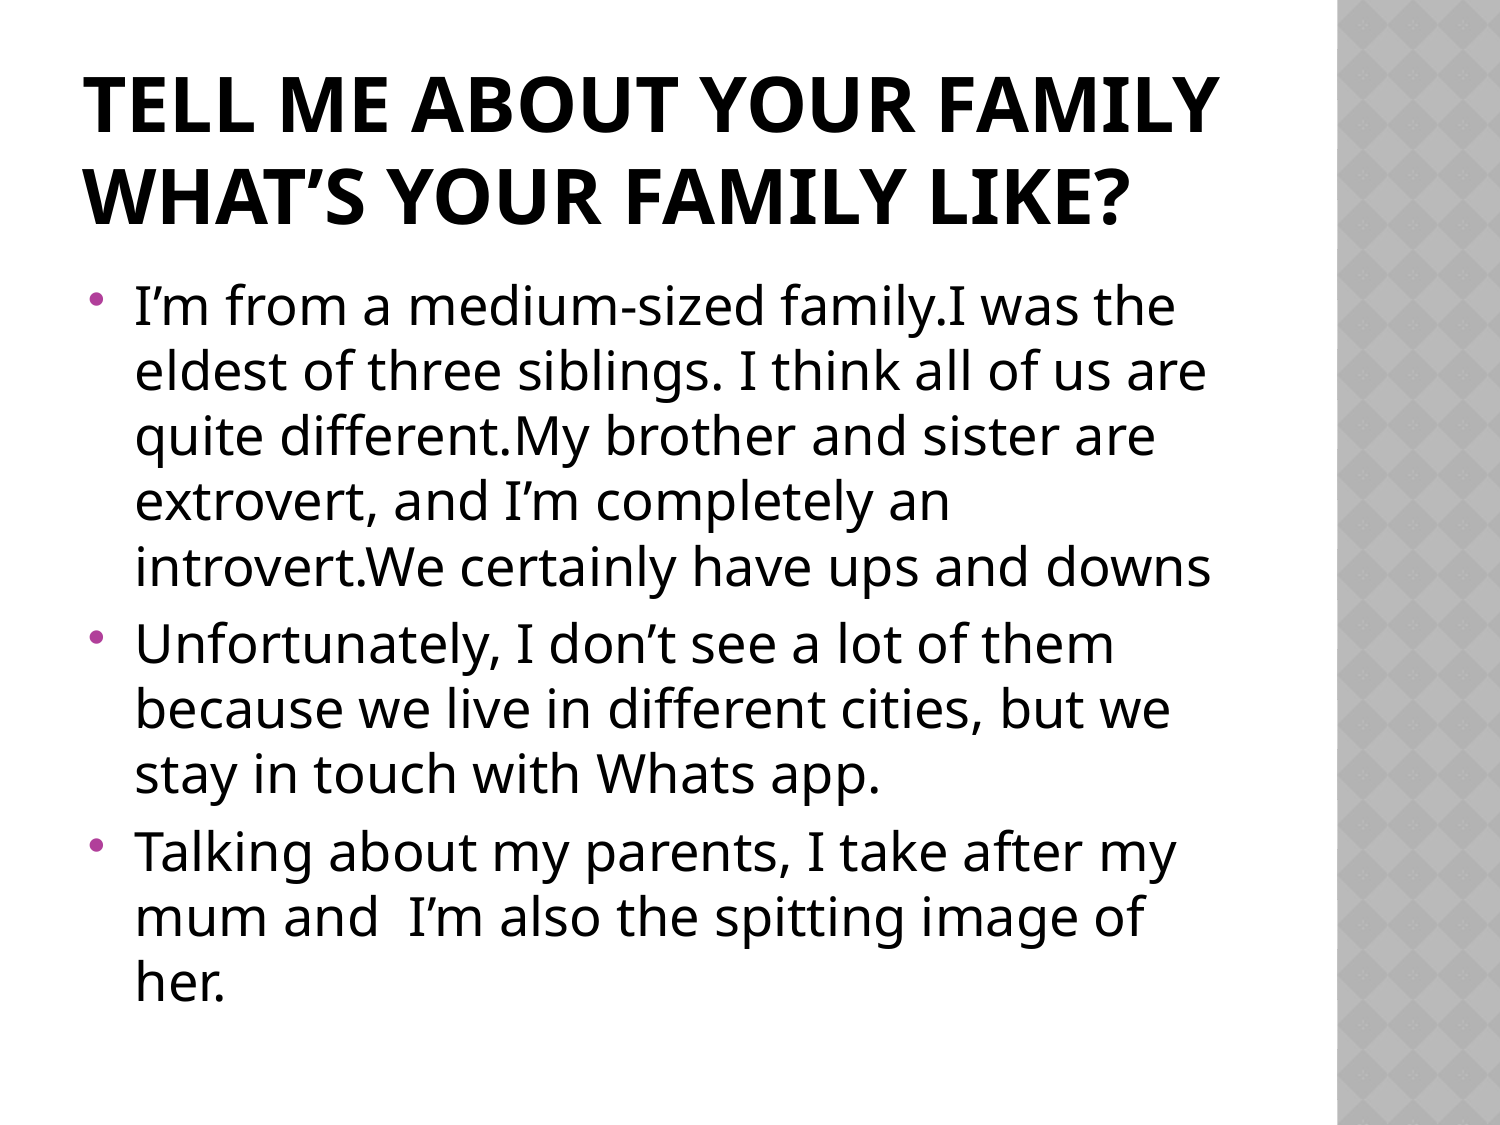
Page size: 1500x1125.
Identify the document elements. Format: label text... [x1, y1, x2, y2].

title Tell me about your family What’s your family like? [75, 52, 1263, 240]
list I’m from a medium-sized family.I was the eldest of three siblings. I think all of us are quite different.My brother and sister are extrovert, and I’m completely an introvert.We certainly have ups and downs Unfortunately, I don’t see a lot of them because we live in different cities, but we stay in touch with Whats app. Talking about my parents, I take after my mum and I’m also the spitting image of her. [75, 264, 1263, 1059]
